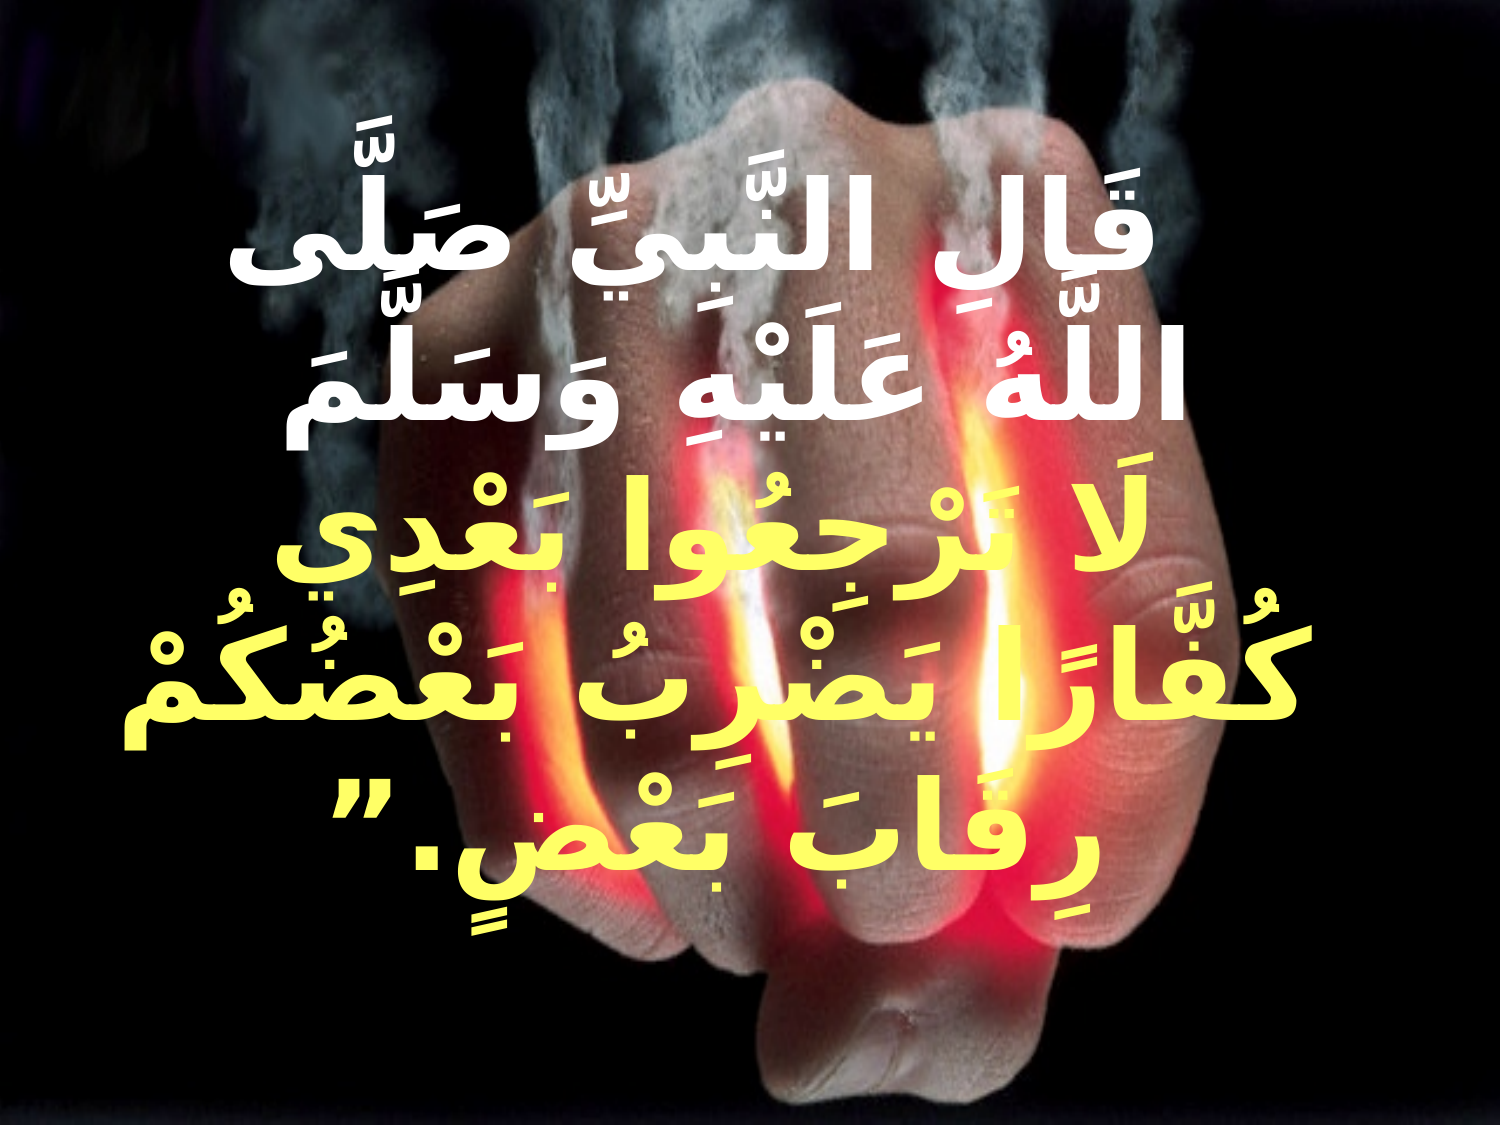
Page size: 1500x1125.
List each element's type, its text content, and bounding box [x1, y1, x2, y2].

title قَالِ النَّبِيِّ صَلَّى اللَّهُ عَلَيْهِ وَسَلَّمَ لَا تَرْجِعُوا بَعْدِي كُفَّارًا يَضْرِبُ بَعْضُكُمْ رِقَابَ بَعْضٍ.” [88, 207, 1341, 998]
picture [0, 0, 1500, 1125]
